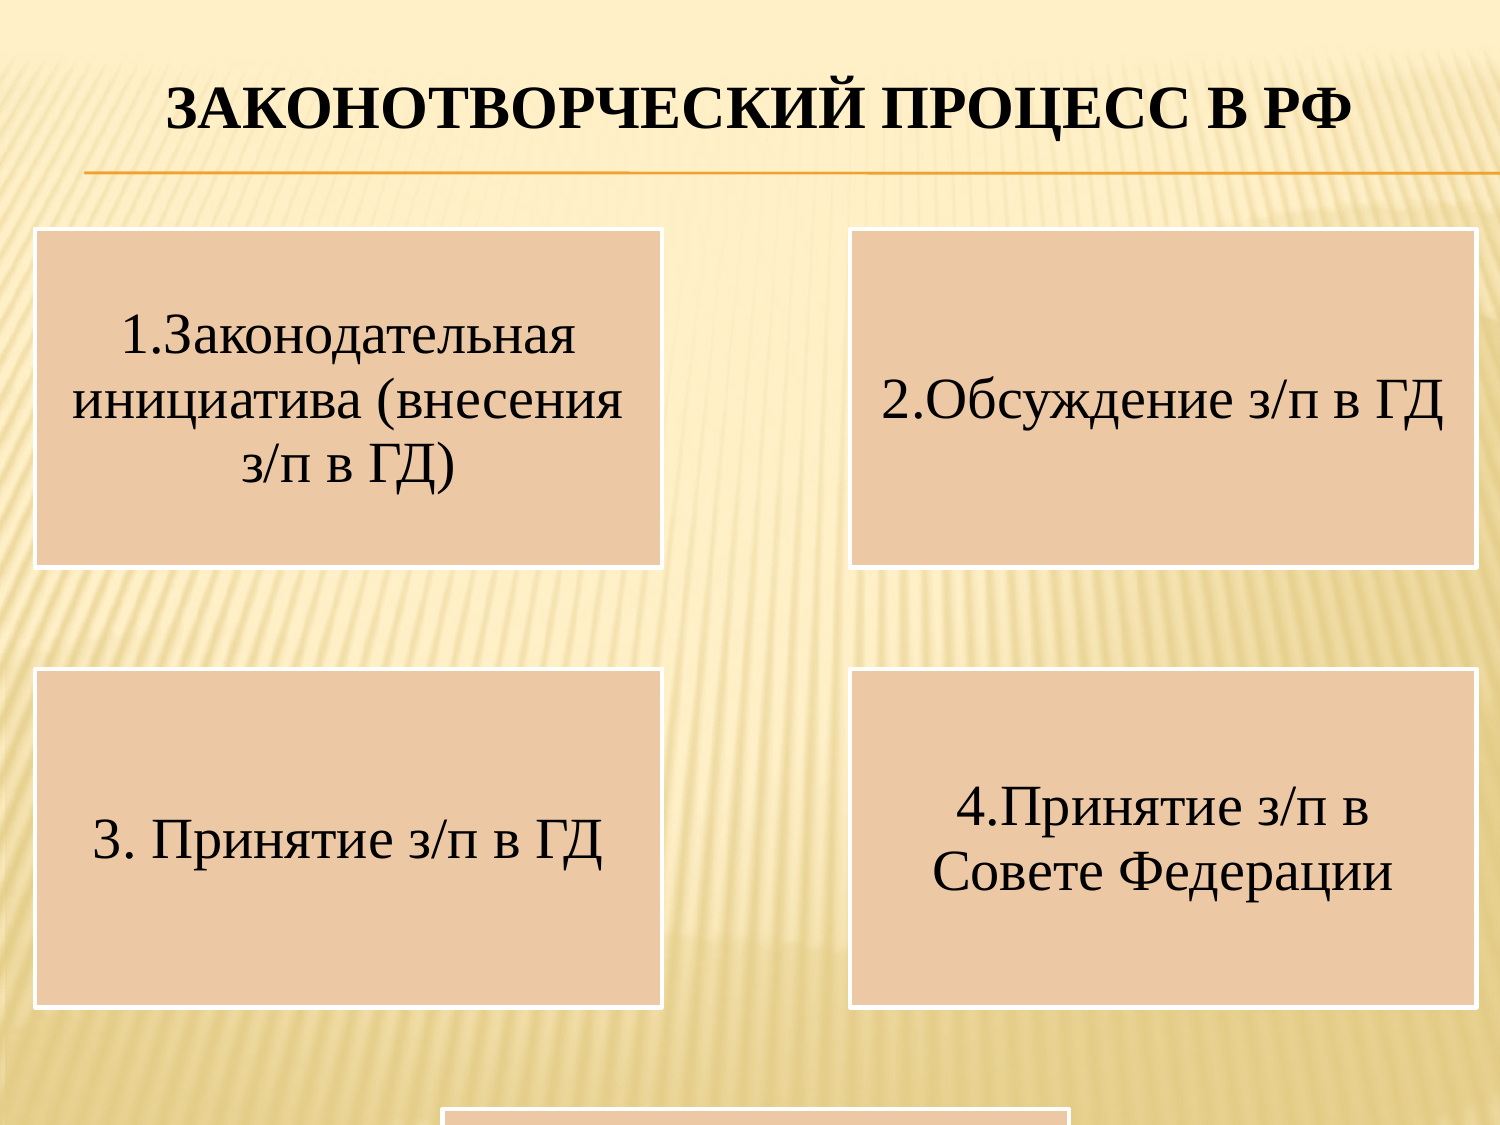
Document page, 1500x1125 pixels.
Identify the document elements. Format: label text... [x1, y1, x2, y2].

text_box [34, 228, 1477, 1044]
title Законотворческий процесс в рф [46, 35, 1472, 174]
